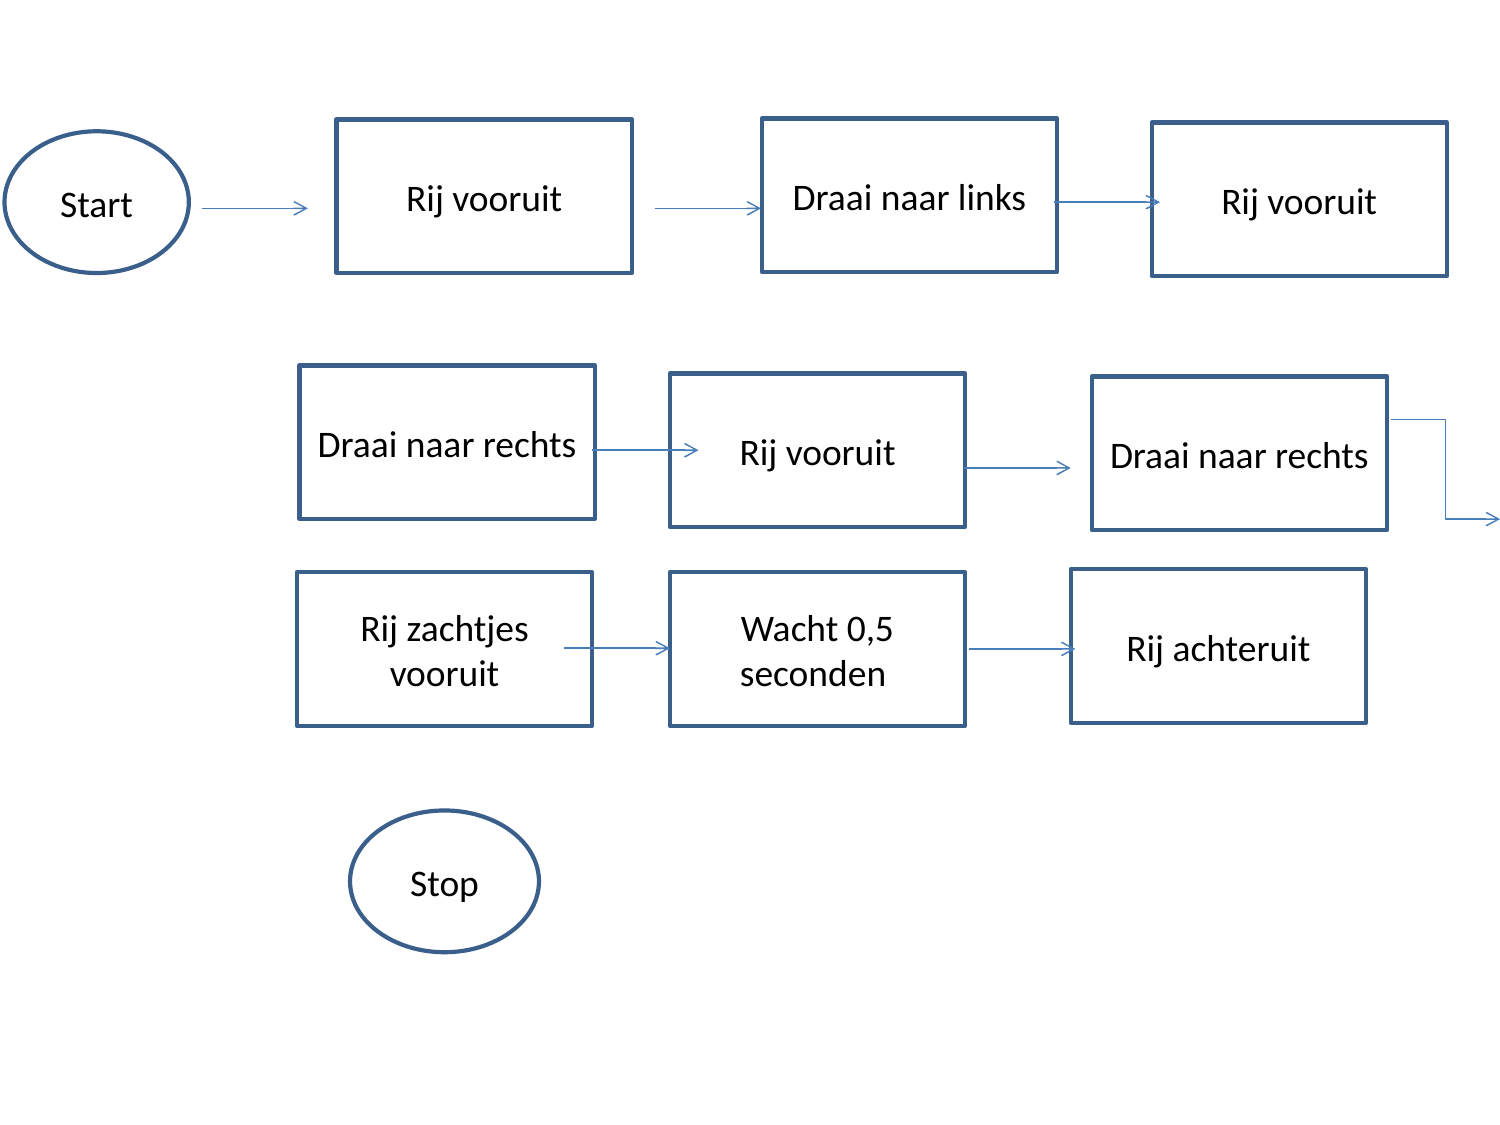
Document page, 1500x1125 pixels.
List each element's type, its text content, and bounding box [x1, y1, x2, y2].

text_box Draai naar rechts [1090, 374, 1389, 532]
text_box Rij vooruit [1150, 120, 1449, 278]
text_box Rij vooruit [334, 117, 634, 275]
text_box Stop [347, 808, 542, 955]
text_box Start [2, 129, 191, 276]
text_box Rij vooruit [668, 371, 967, 529]
text_box Draai naar rechts [297, 363, 597, 521]
text_box Wacht 0,5 seconden [668, 570, 967, 728]
text_box Draai naar links [760, 116, 1059, 274]
text_box Rij zachtjes vooruit [295, 570, 594, 728]
text_box Rij achteruit [1069, 567, 1368, 725]
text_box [1390, 419, 1500, 520]
